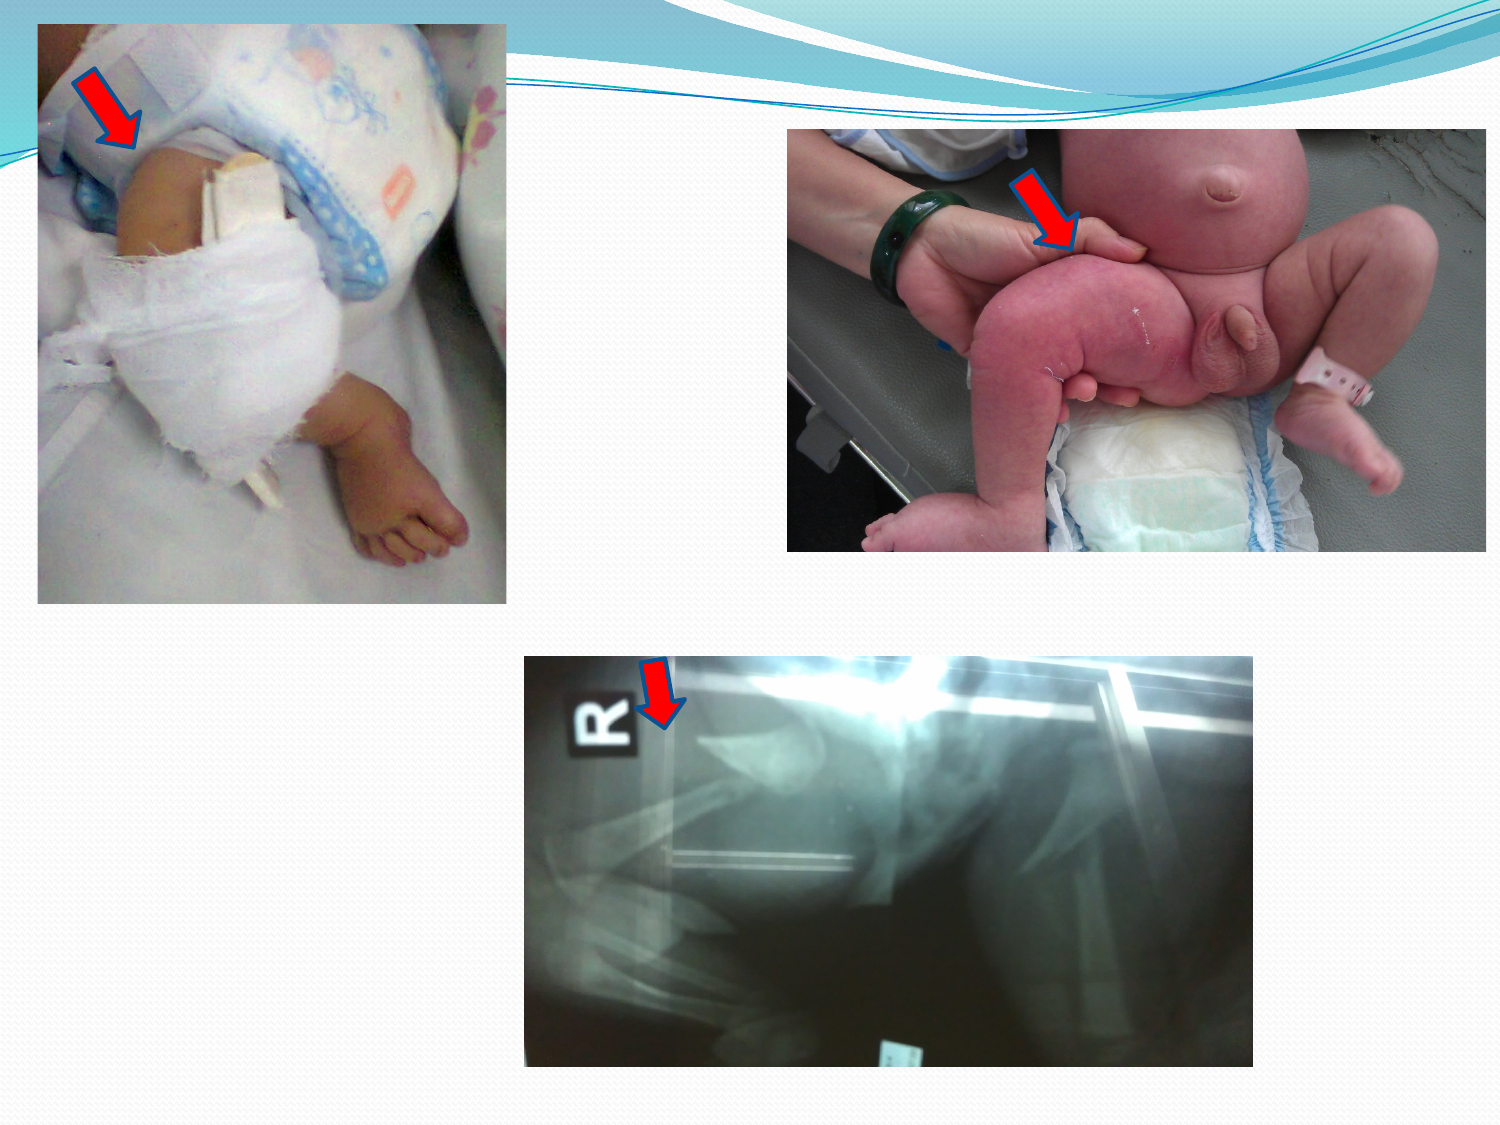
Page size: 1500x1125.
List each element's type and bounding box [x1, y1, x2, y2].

picture [786, 129, 1487, 552]
picture [524, 655, 1253, 1067]
picture [37, 24, 507, 605]
